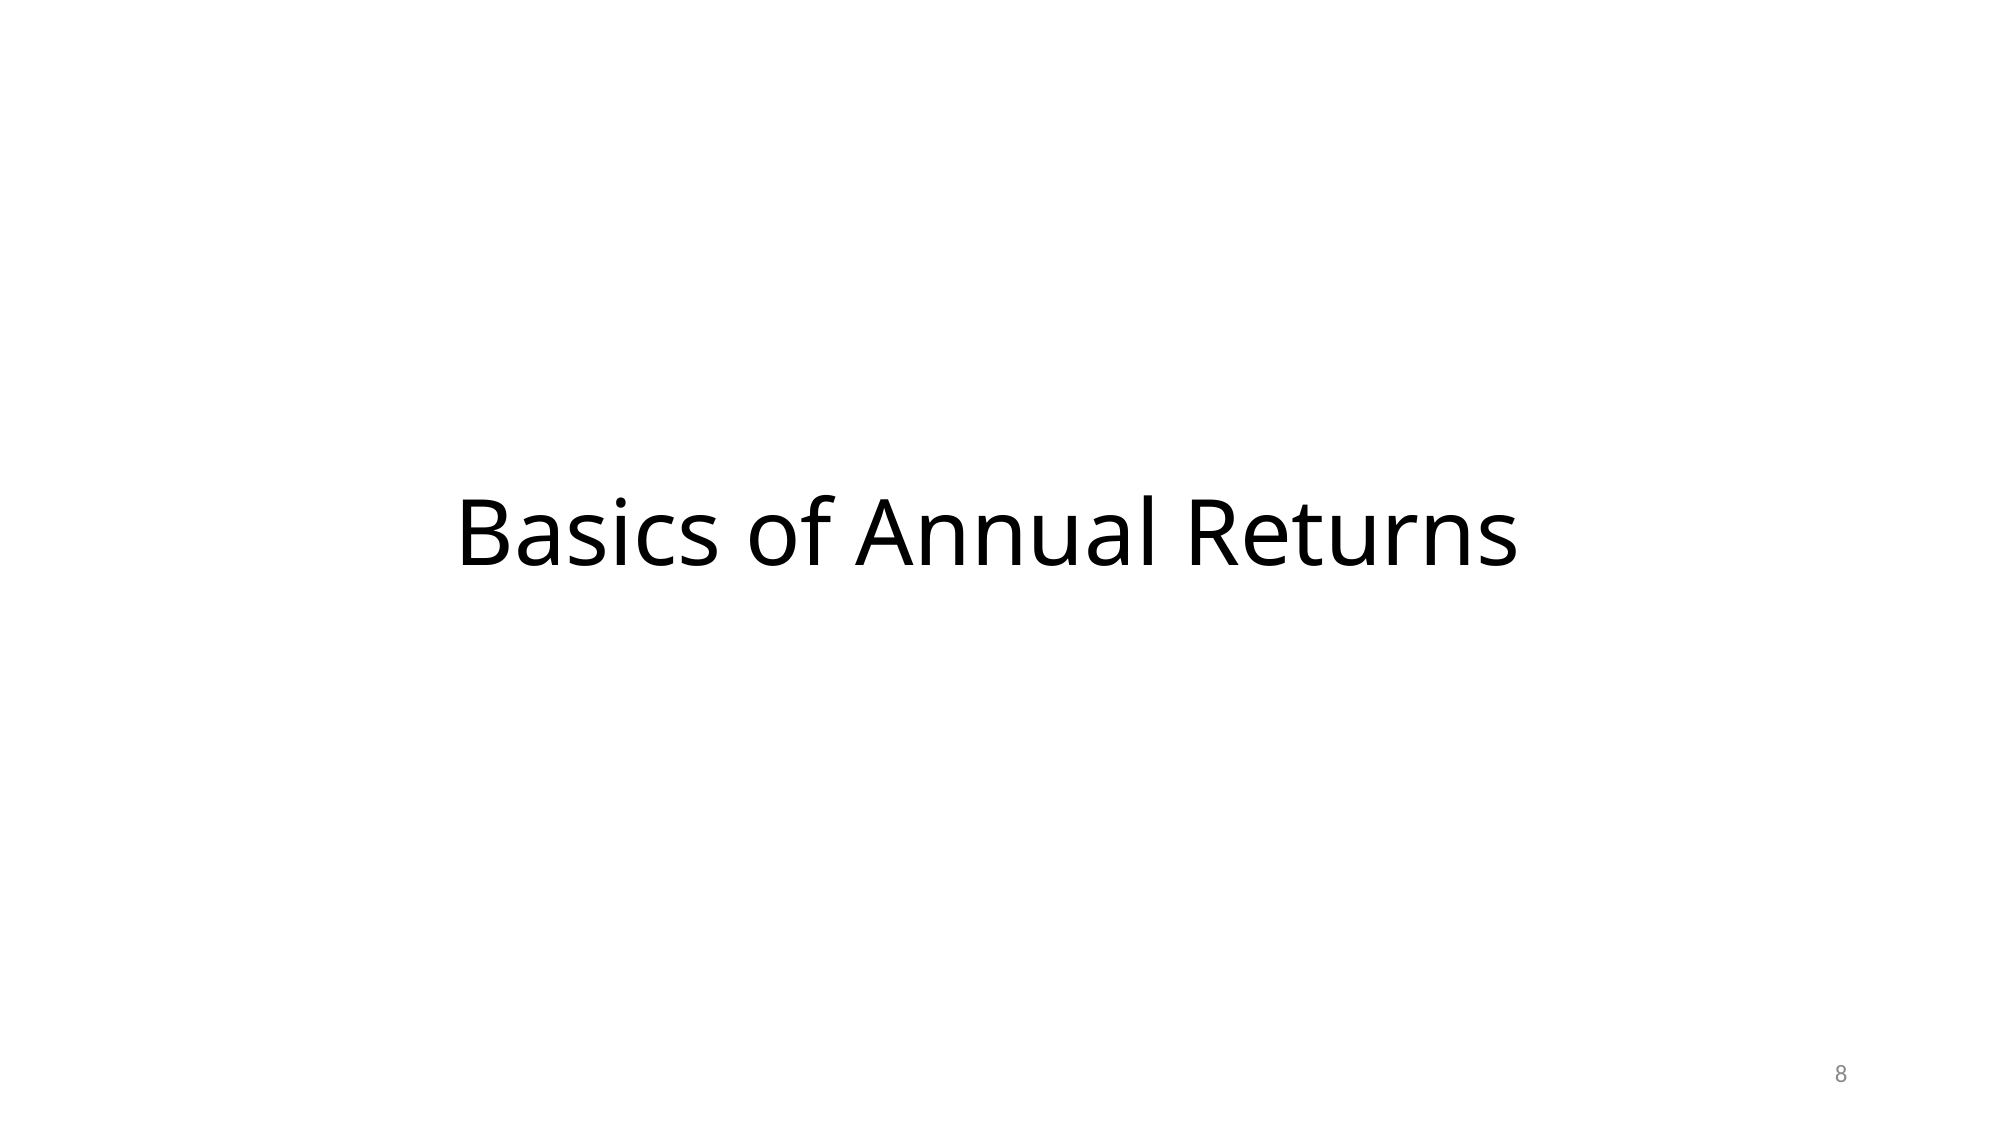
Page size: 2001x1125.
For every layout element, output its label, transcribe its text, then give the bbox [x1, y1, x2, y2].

slide_number 8 [1412, 1042, 1863, 1103]
title Basics of Annual Returns [137, 59, 1863, 1023]
